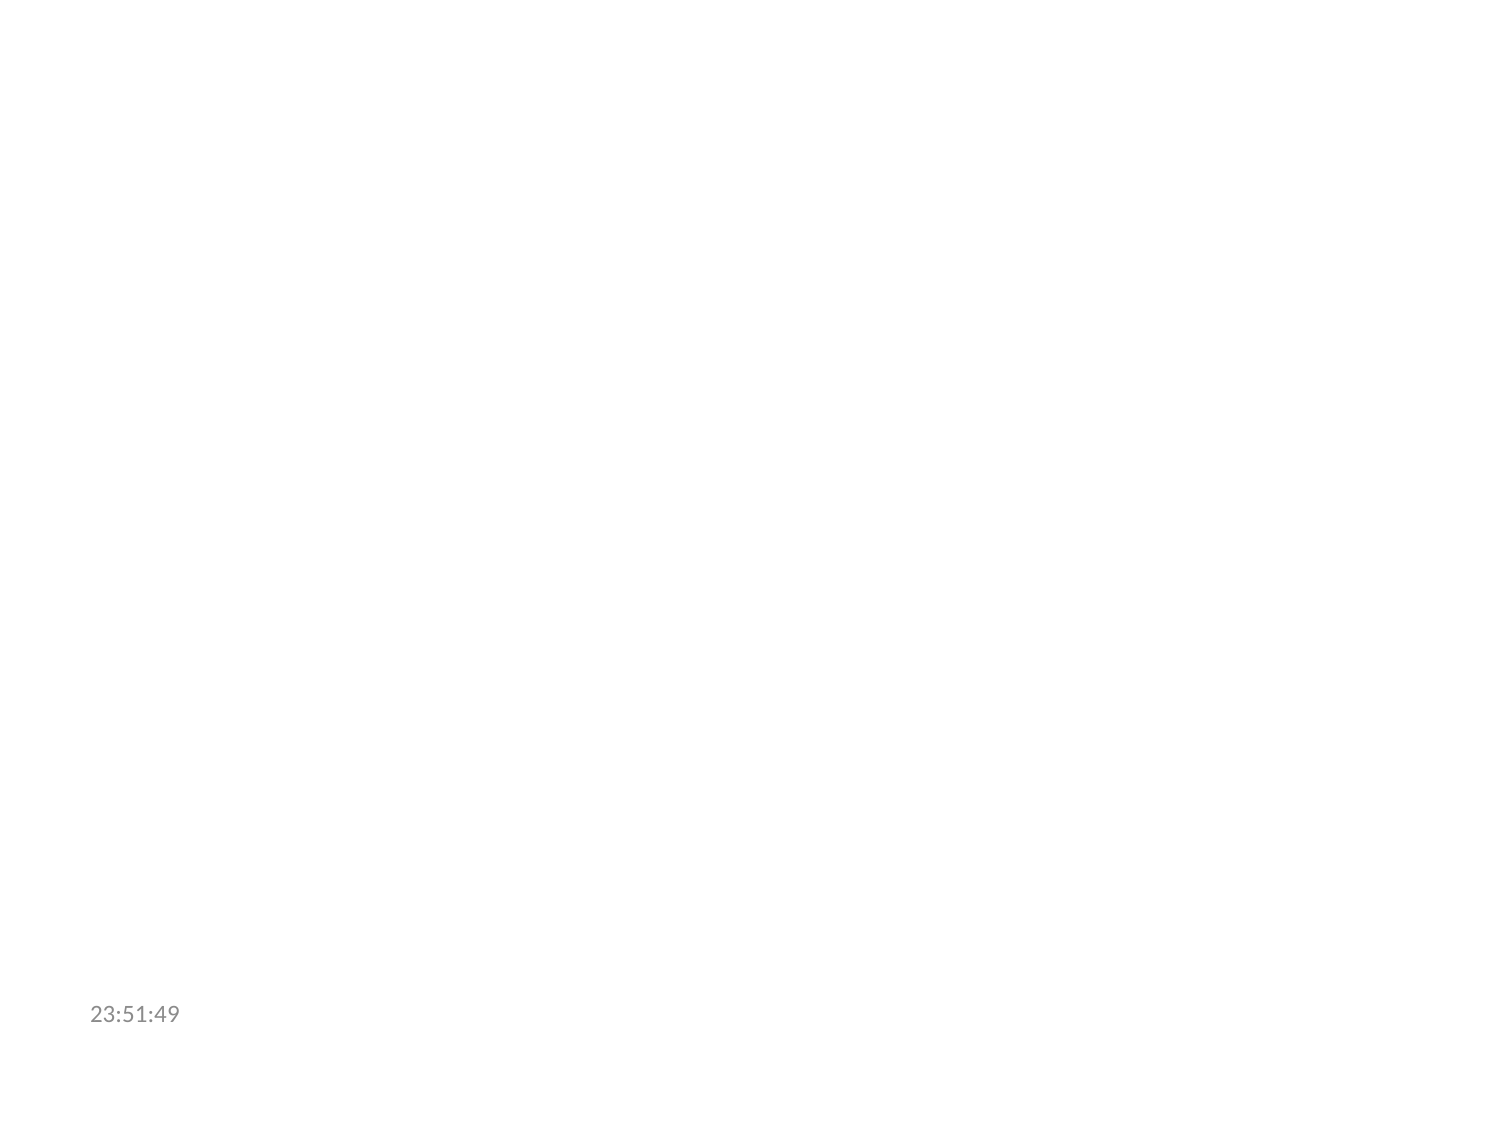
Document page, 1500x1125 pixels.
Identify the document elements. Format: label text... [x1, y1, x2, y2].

text_box 15:35:09 [75, 982, 425, 1043]
